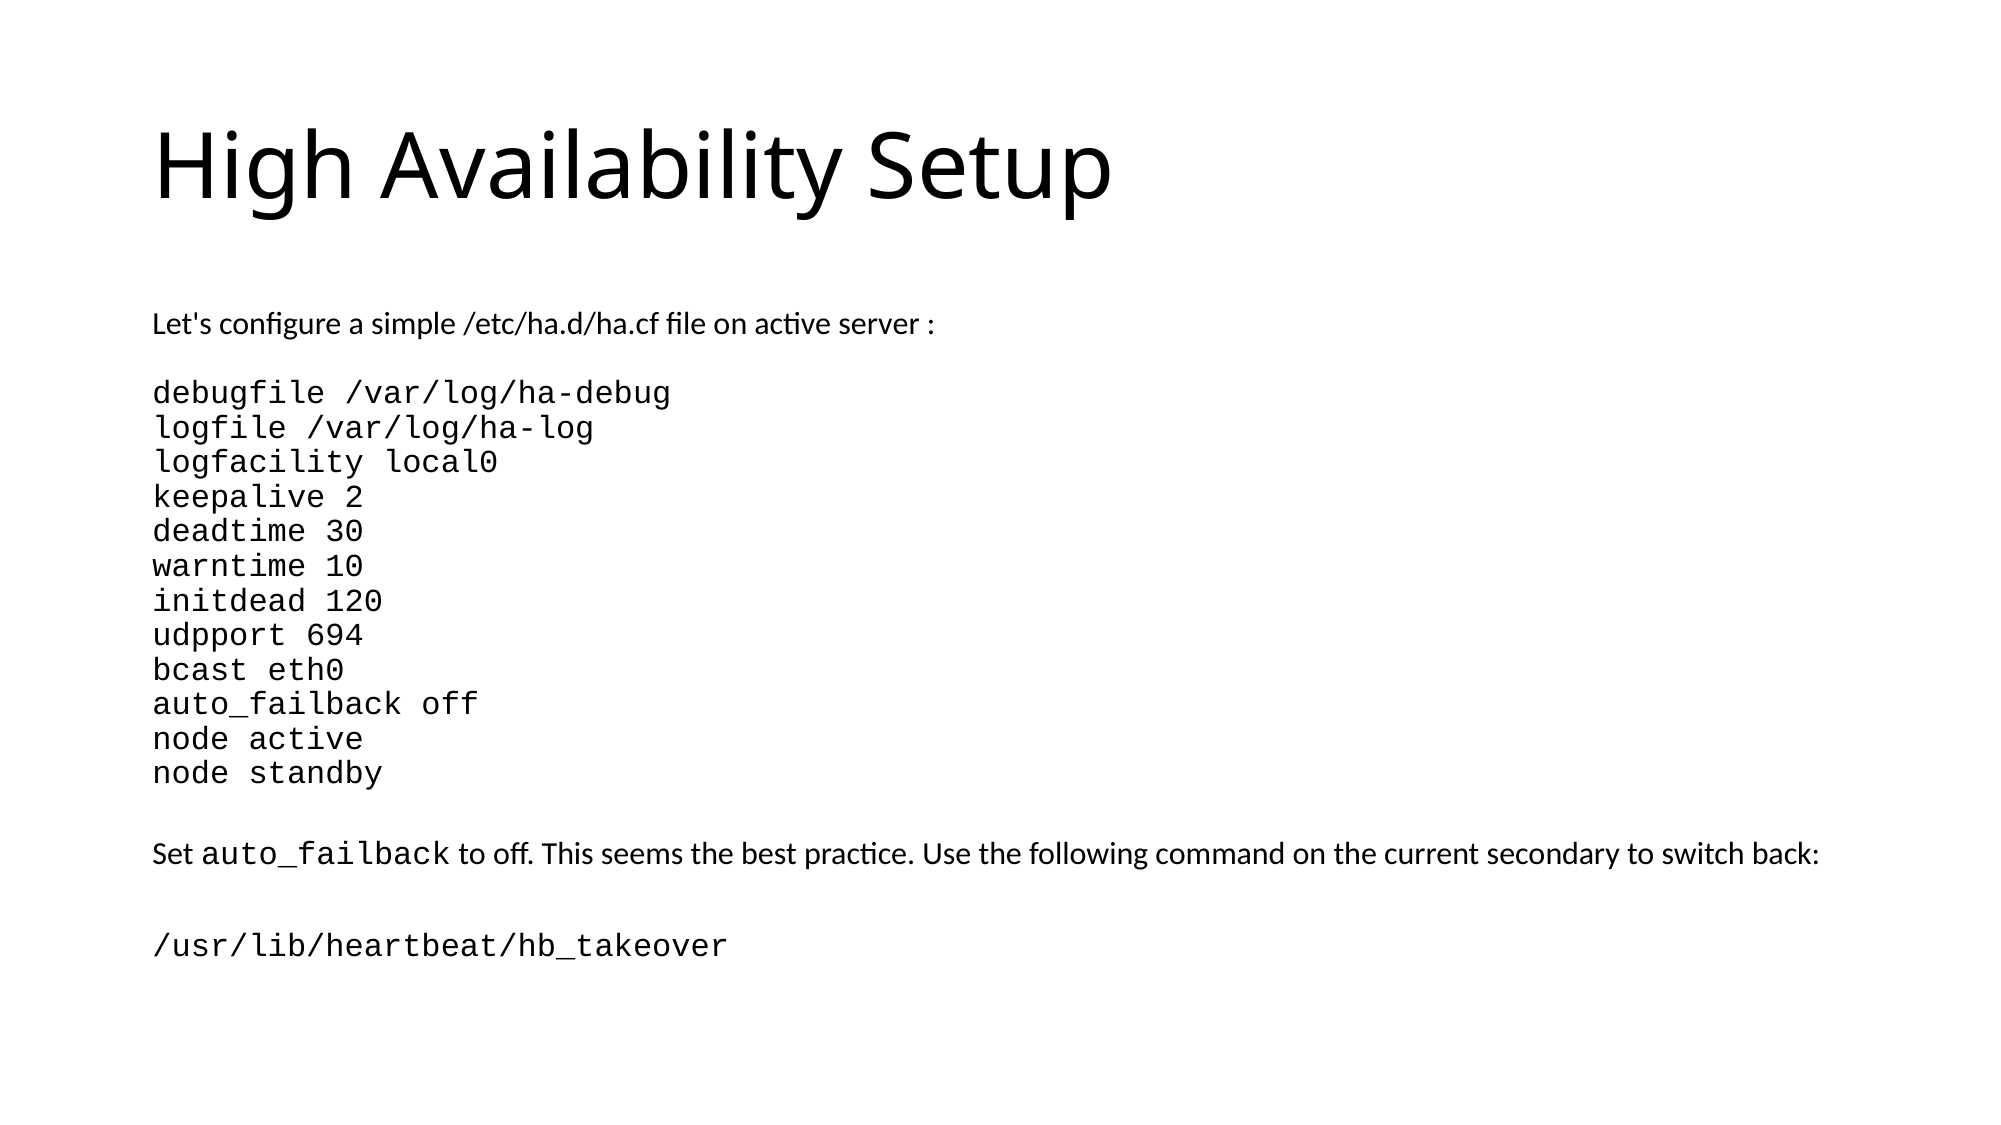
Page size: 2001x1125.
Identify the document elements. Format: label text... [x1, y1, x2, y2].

list Let's configure a simple /etc/ha.d/ha.cf file on active server : debugfile /var/log/ha-debug logfile /var/log/ha-log logfacility local0 keepalive 2 deadtime 30 warntime 10 initdead 120 udpport 694 bcast eth0 auto_failback off node active node standby Set auto_failback to off. This seems the best practice. Use the following command on the current secondary to switch back: /usr/lib/heartbeat/hb_takeover [137, 299, 1863, 1014]
title High Availability Setup [137, 59, 1863, 278]
